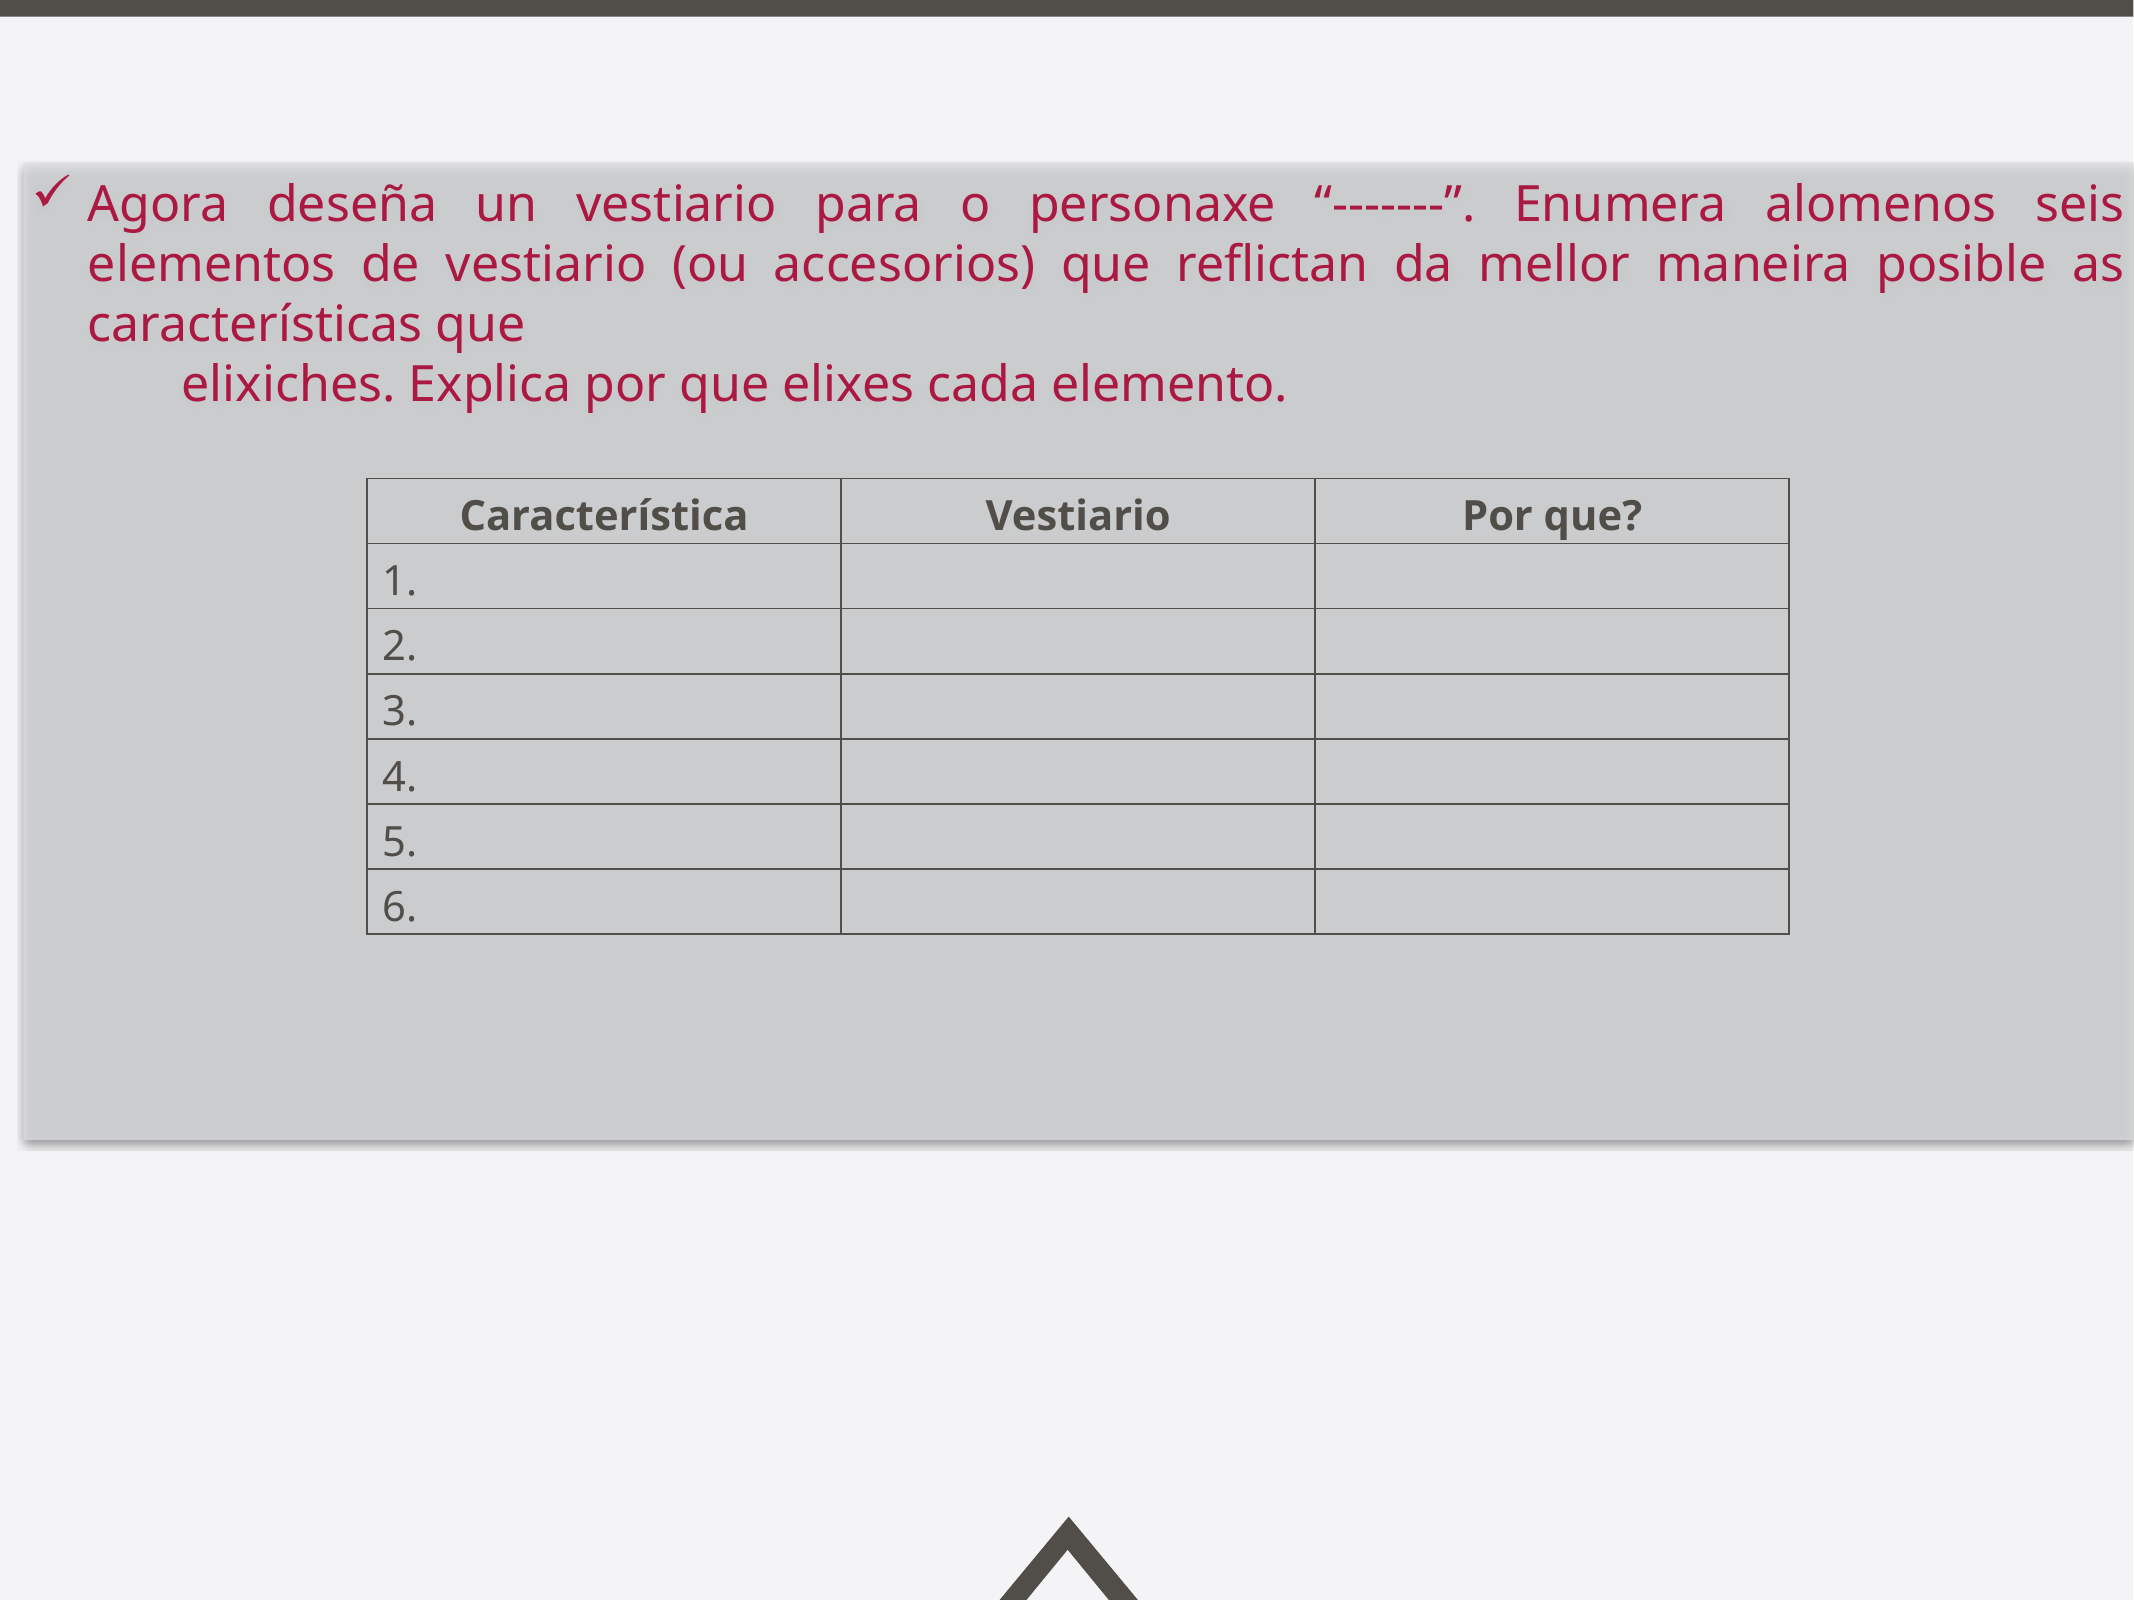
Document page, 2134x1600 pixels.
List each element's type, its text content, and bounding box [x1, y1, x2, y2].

table_header Característica [368, 479, 840, 543]
table_cell [842, 544, 1314, 608]
table_cell 3. [368, 675, 840, 738]
table_header Por que? [1316, 479, 1788, 543]
table_cell 1. [368, 544, 840, 608]
table_cell [1316, 805, 1788, 868]
table_cell 2. [368, 609, 840, 673]
table_cell [1316, 609, 1788, 673]
table_cell [842, 609, 1314, 673]
table_cell [842, 805, 1314, 868]
table_cell [1316, 675, 1788, 738]
table_cell [1316, 740, 1788, 803]
table_cell [1316, 870, 1788, 933]
table_cell [842, 740, 1314, 803]
table_cell 4. [368, 740, 840, 803]
table_cell [842, 870, 1314, 933]
table_header Vestiario [842, 479, 1314, 543]
table_cell [1316, 544, 1788, 608]
table_cell 5. [368, 805, 840, 868]
table_cell 6. [368, 870, 840, 933]
table_cell [842, 675, 1314, 738]
text_box Agora deseña un vestiario para o personaxe “-------”. Enumera alomenos seis elementos de vestiario (ou accesorios) que reflictan da mellor maneira posible as características que elixiches. Explica por que elixes cada elemento. [23, 163, 2134, 1141]
